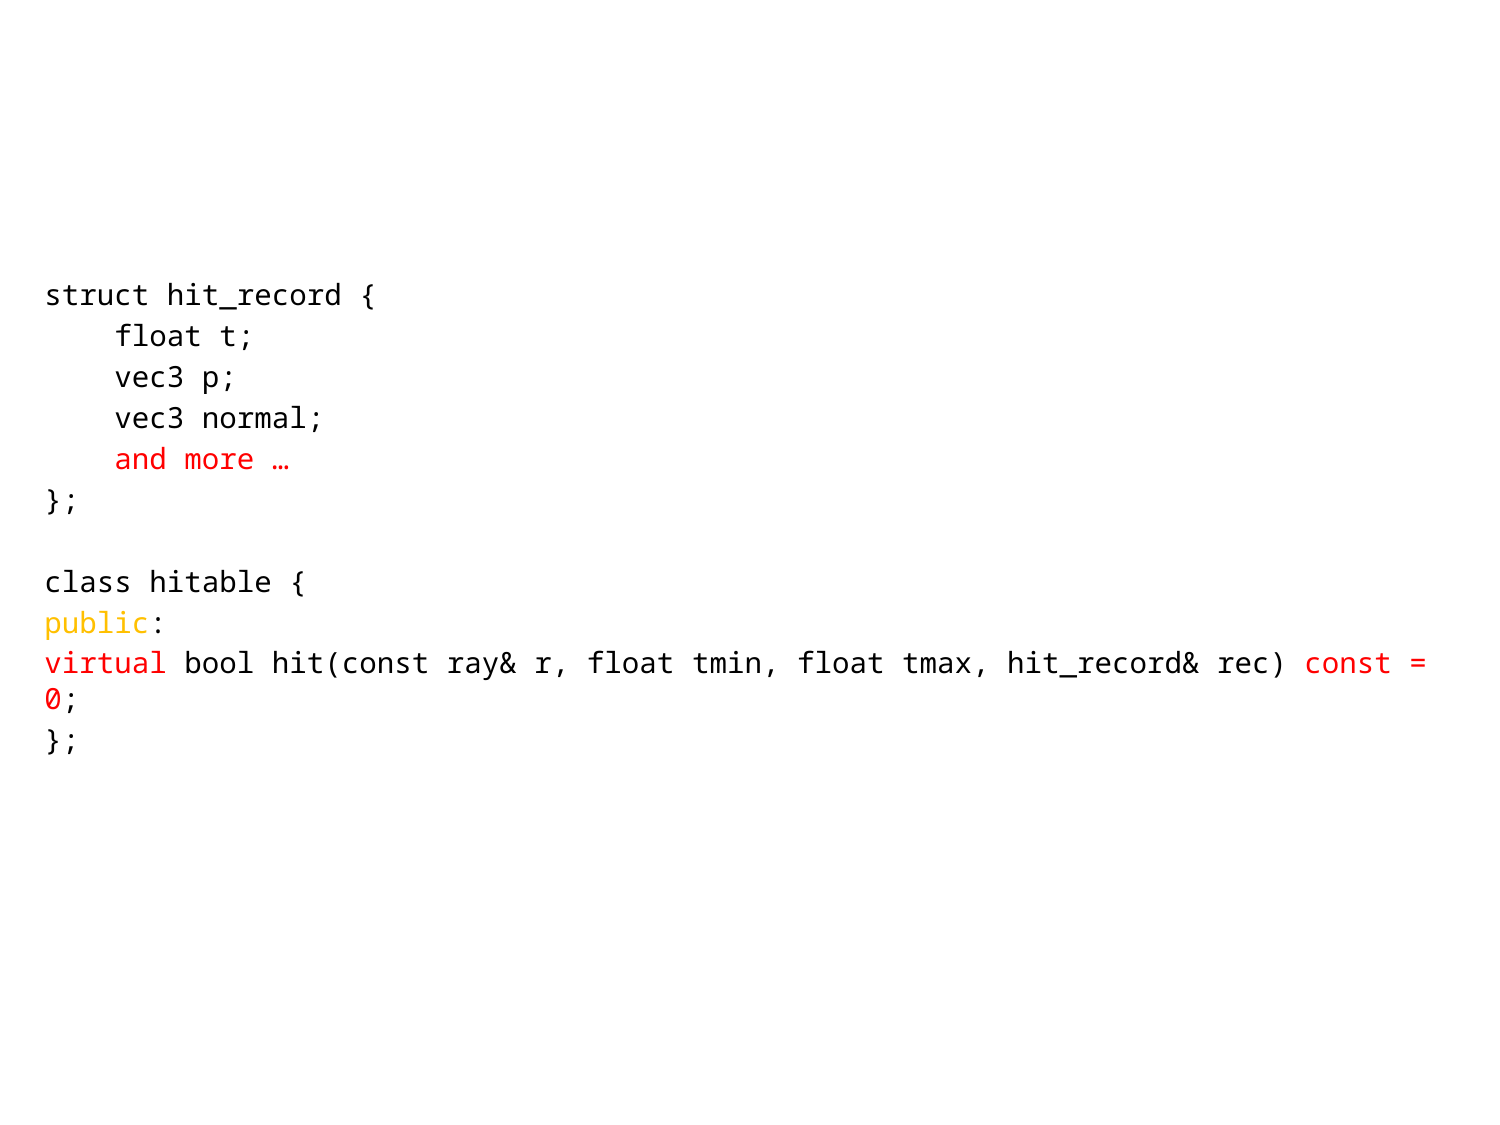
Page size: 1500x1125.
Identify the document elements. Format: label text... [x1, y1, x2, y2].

list struct hit_record { float t; vec3 p; vec3 normal; and more … }; class hitable { public: virtual bool hit(const ray& r, float tmin, float tmax, hit_record& rec) const = 0; }; [29, 268, 1471, 1012]
